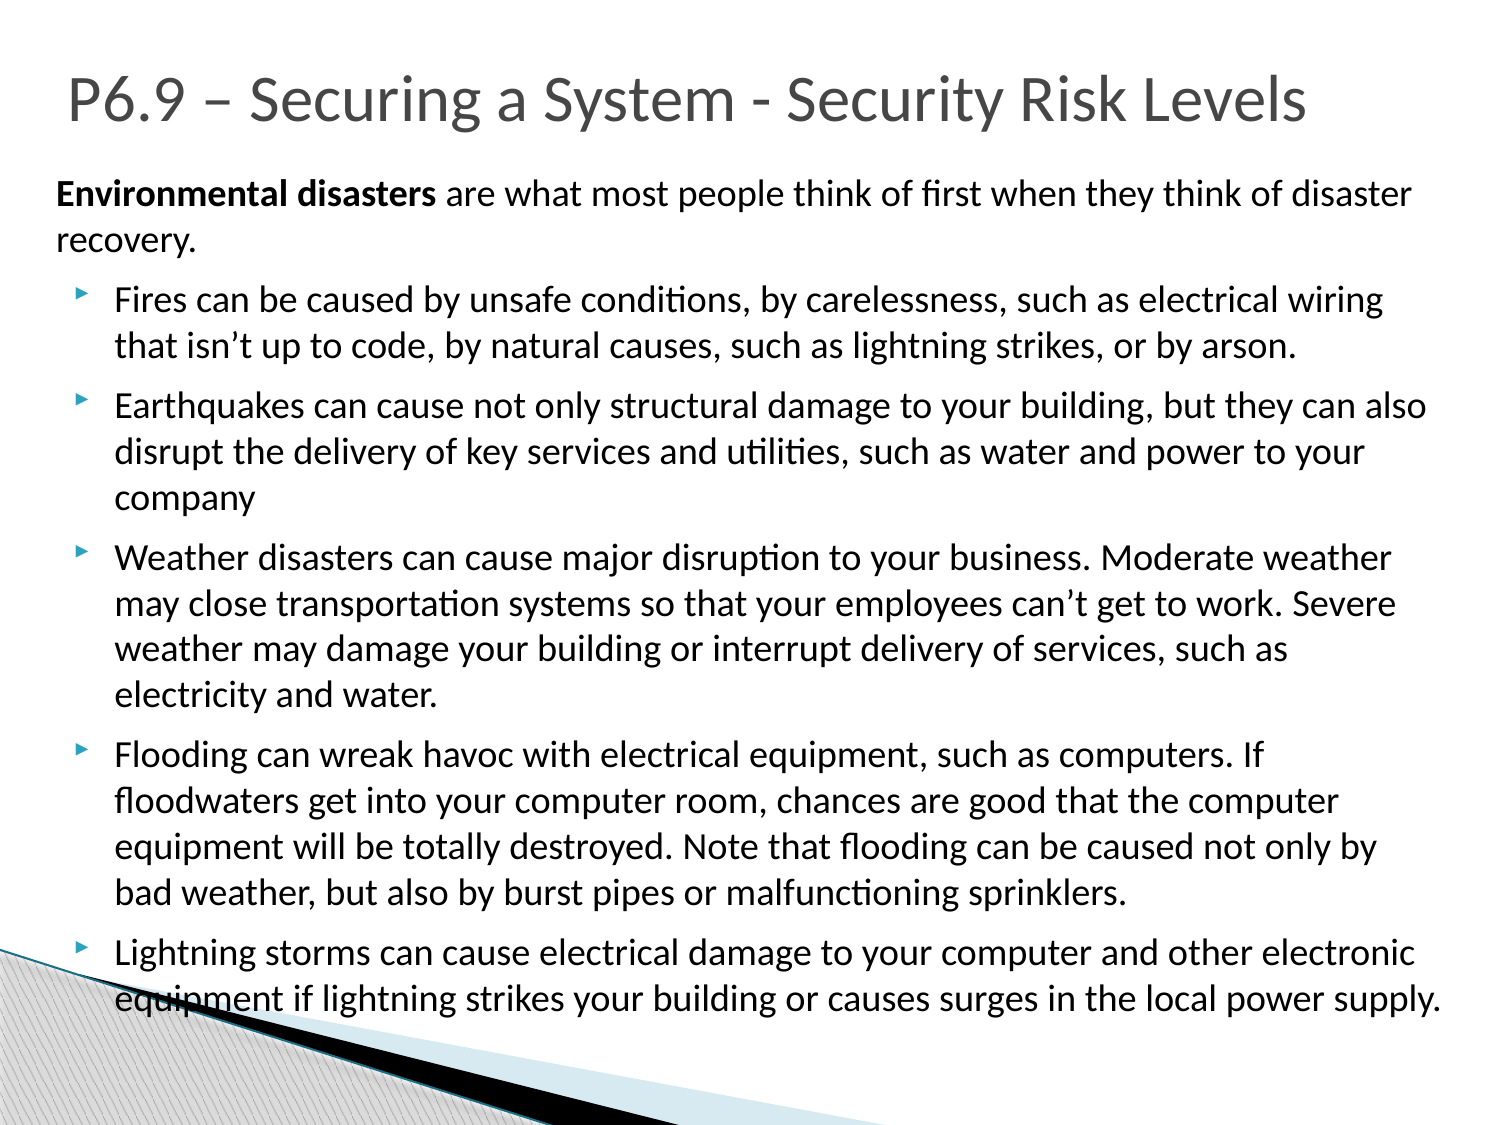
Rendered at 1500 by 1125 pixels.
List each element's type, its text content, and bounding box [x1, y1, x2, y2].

list Environmental disasters are what most people think of first when they think of disaster recovery. Fires can be caused by unsafe conditions, by carelessness, such as electrical wiring that isn’t up to code, by natural causes, such as lightning strikes, or by arson. Earthquakes can cause not only structural damage to your building, but they can also disrupt the delivery of key services and utilities, such as water and power to your company Weather disasters can cause major disruption to your business. Moderate weather may close transportation systems so that your employees can’t get to work. Severe weather may damage your building or interrupt delivery of services, such as electricity and water. Flooding can wreak havoc with electrical equipment, such as computers. If floodwaters get into your computer room, chances are good that the computer equipment will be totally destroyed. Note that flooding can be caused not only by bad weather, but also by burst pipes or malfunctioning sprinklers. Lightning storms can cause electrical damage to your computer and other electronic equipment if lightning strikes your building or causes surges in the local power supply. [41, 160, 1459, 1047]
title P6.9 – Securing a System - Security Risk Levels [53, 30, 1459, 159]
